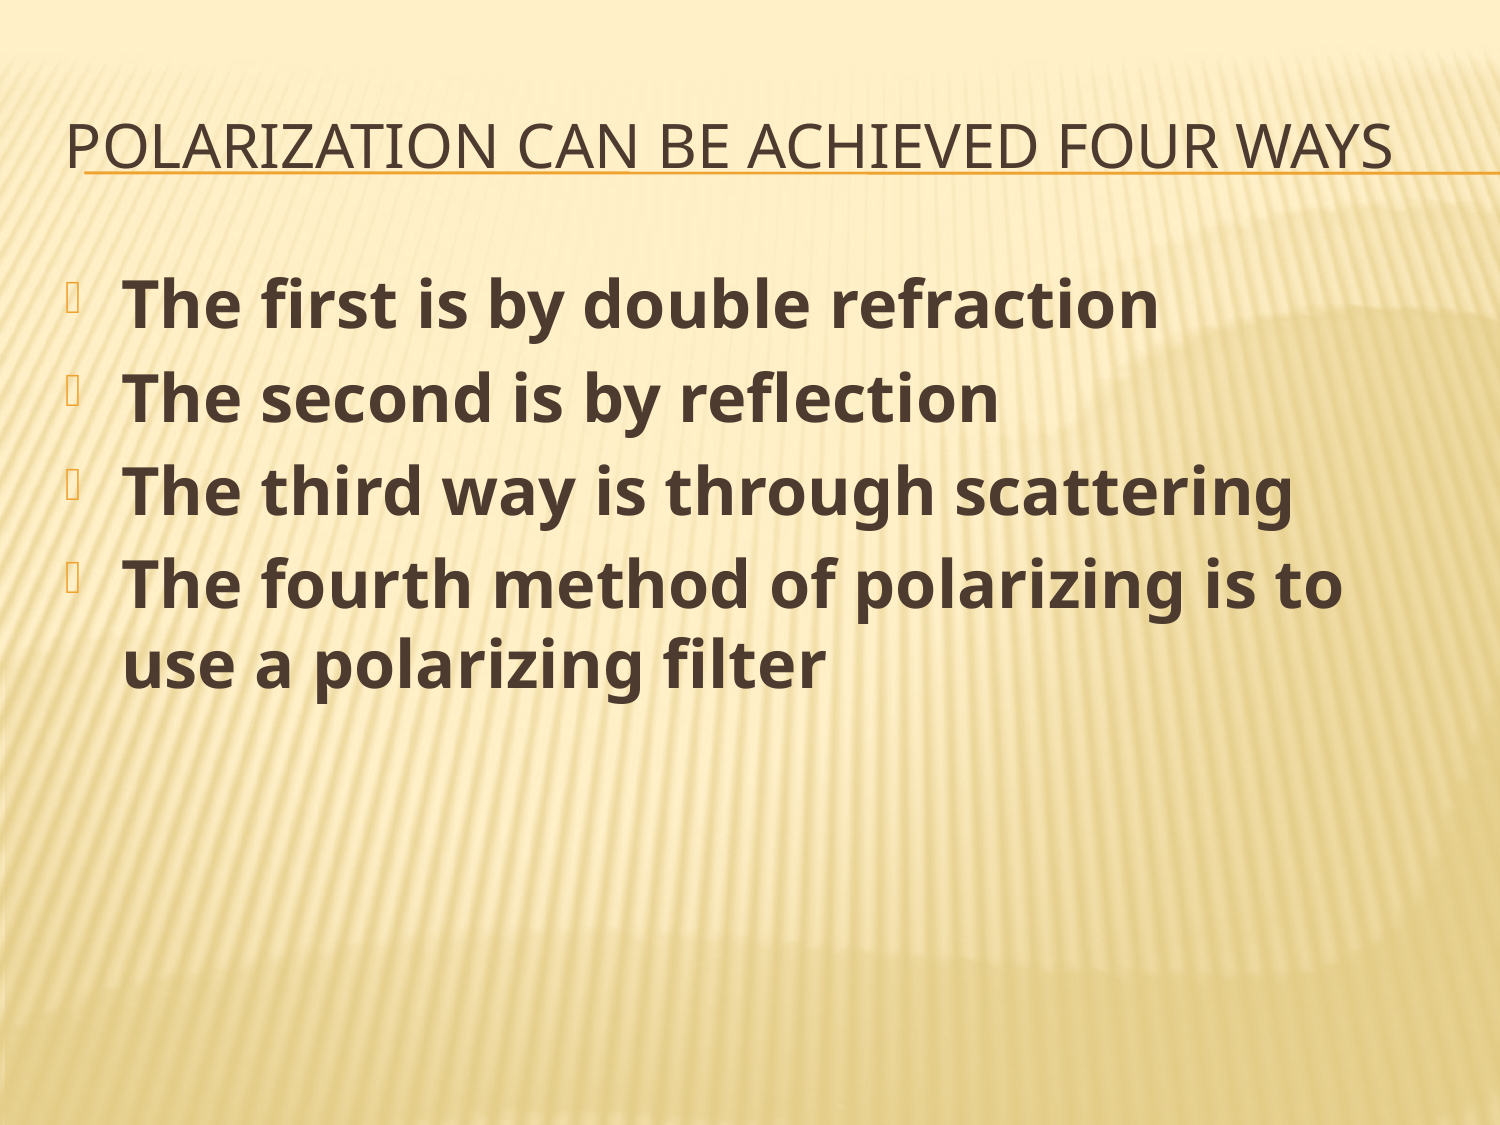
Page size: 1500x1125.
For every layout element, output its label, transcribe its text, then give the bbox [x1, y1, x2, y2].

title Polarization can be achieved four ways [50, 75, 1475, 213]
list The first is by double refraction The second is by reflection The third way is through scattering The fourth method of polarizing is to use a polarizing filter [50, 254, 1475, 998]
